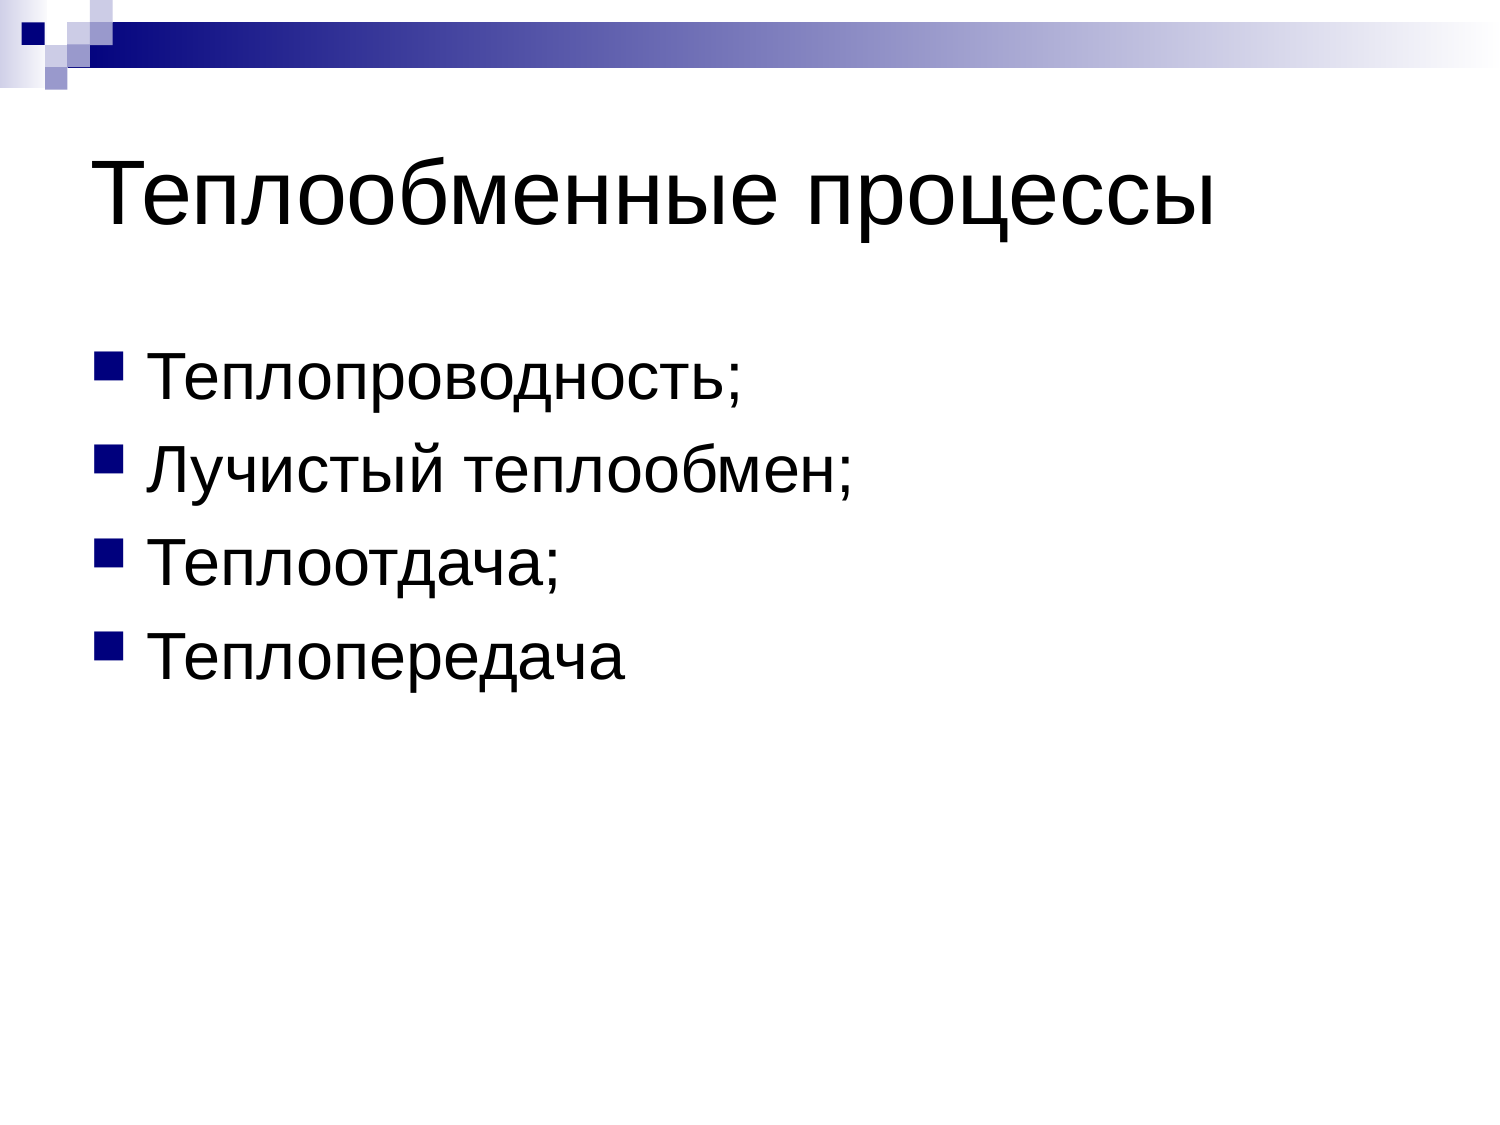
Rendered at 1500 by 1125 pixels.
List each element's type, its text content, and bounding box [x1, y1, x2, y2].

title Теплообменные процессы [75, 75, 1425, 300]
list Теплопроводность; Лучистый теплообмен; Теплоотдача; Теплопередача [75, 324, 1425, 963]
